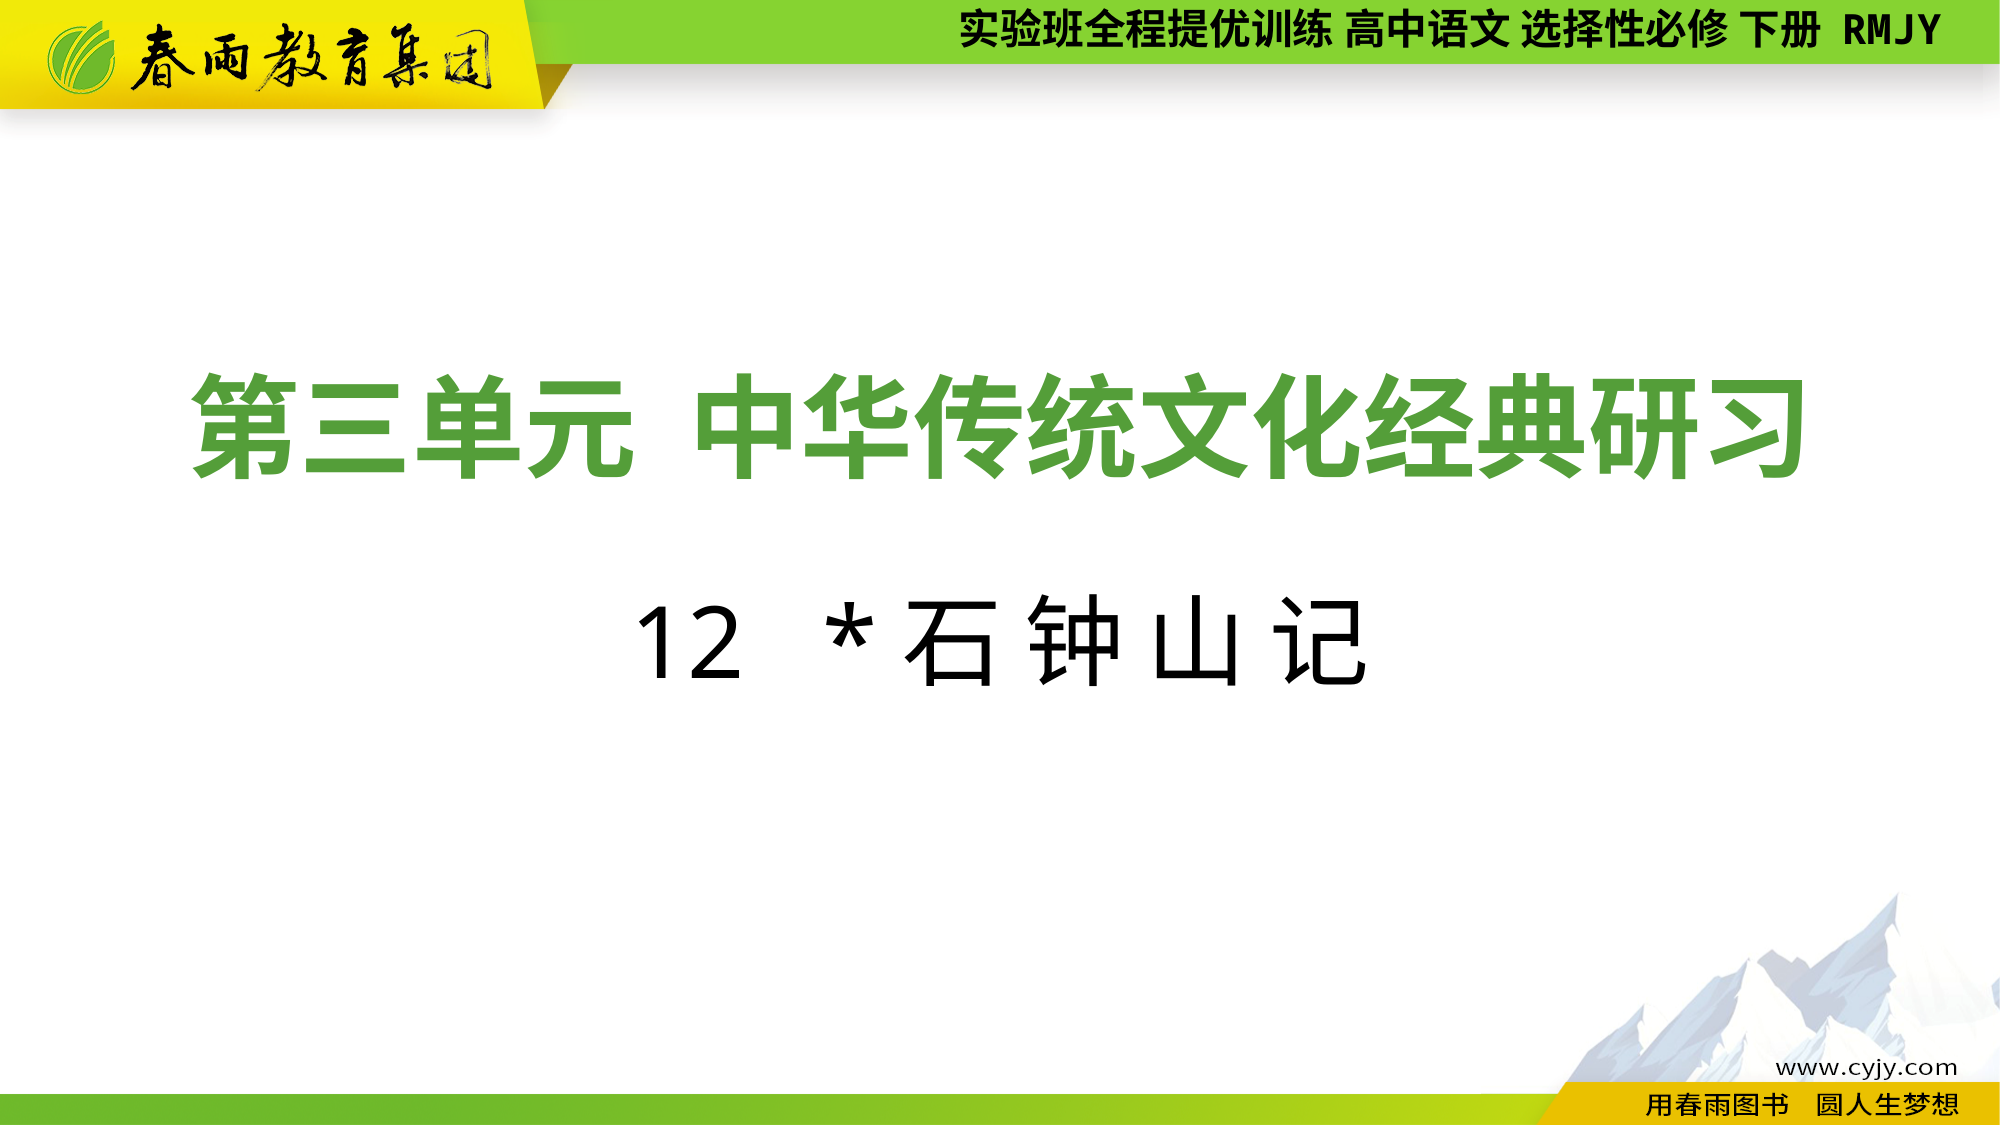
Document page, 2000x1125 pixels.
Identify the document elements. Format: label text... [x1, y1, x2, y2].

text_box 第三单元 中华传统文化经典研习 [54, 282, 1946, 500]
picture [0, 0, 2000, 1125]
text_box 12 *石 钟 山 记 [54, 511, 1946, 706]
